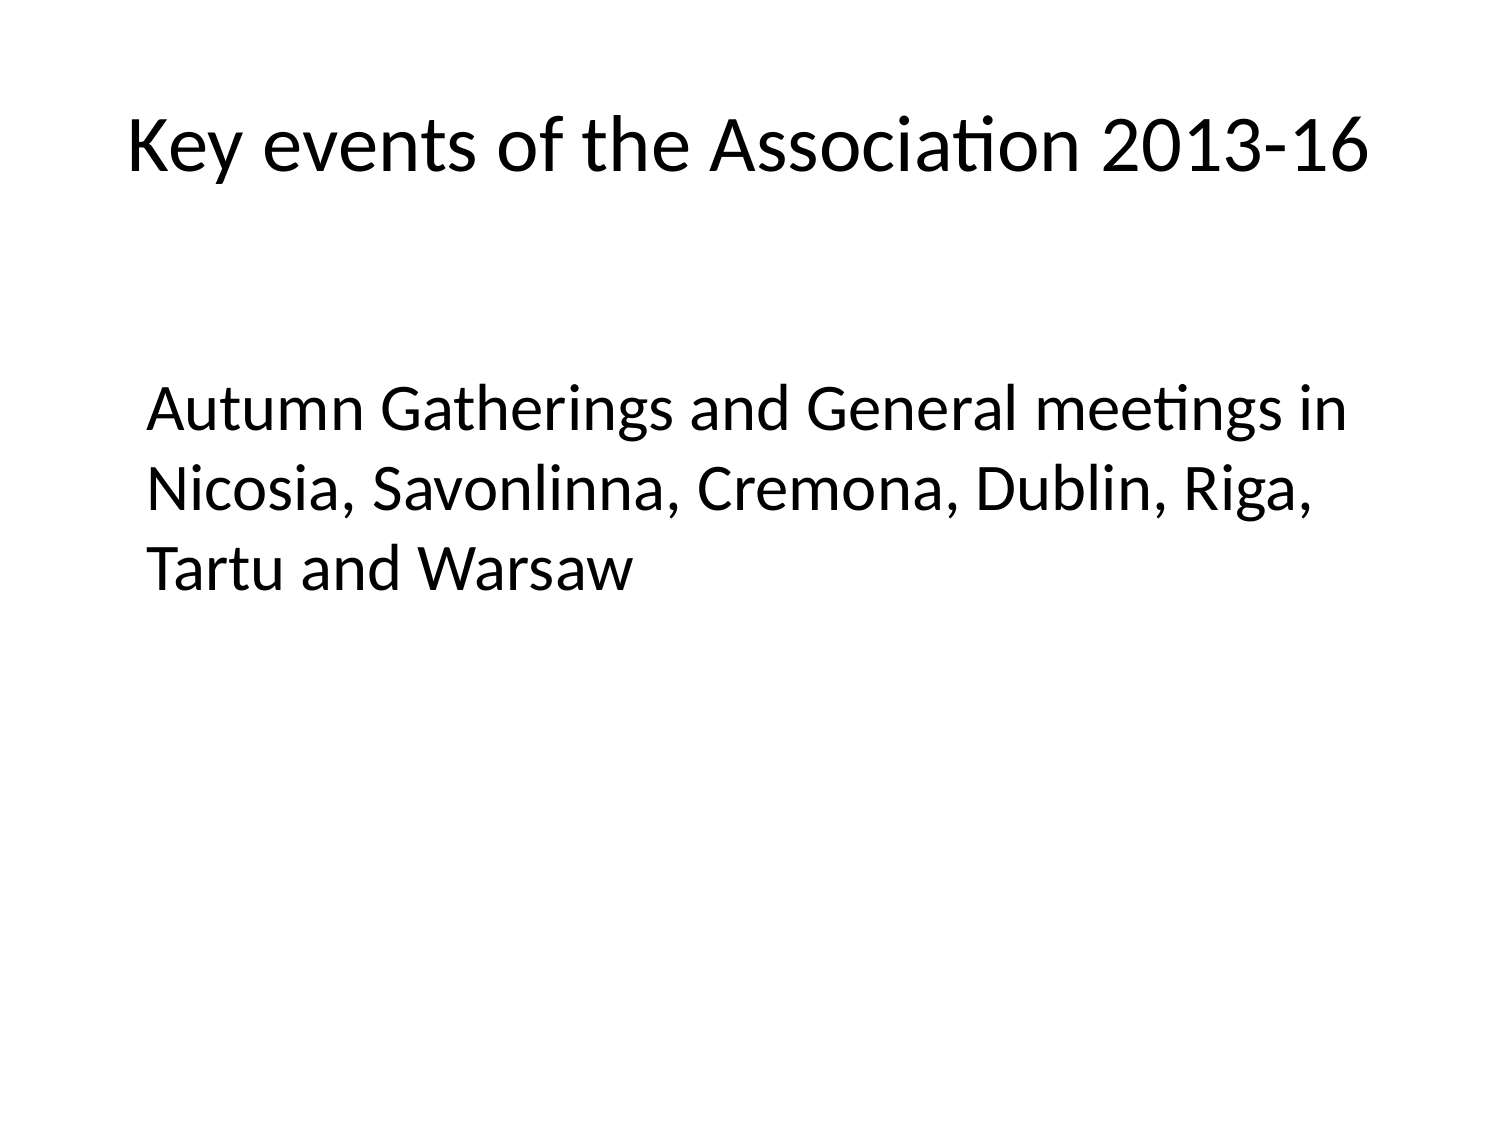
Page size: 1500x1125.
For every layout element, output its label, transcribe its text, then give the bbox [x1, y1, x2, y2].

list Autumn Gatherings and General meetings in Nicosia, Savonlinna, Cremona, Dublin, Riga, Tartu and Warsaw [75, 262, 1425, 1005]
title Key events of the Association 2013-16 [75, 45, 1425, 233]
